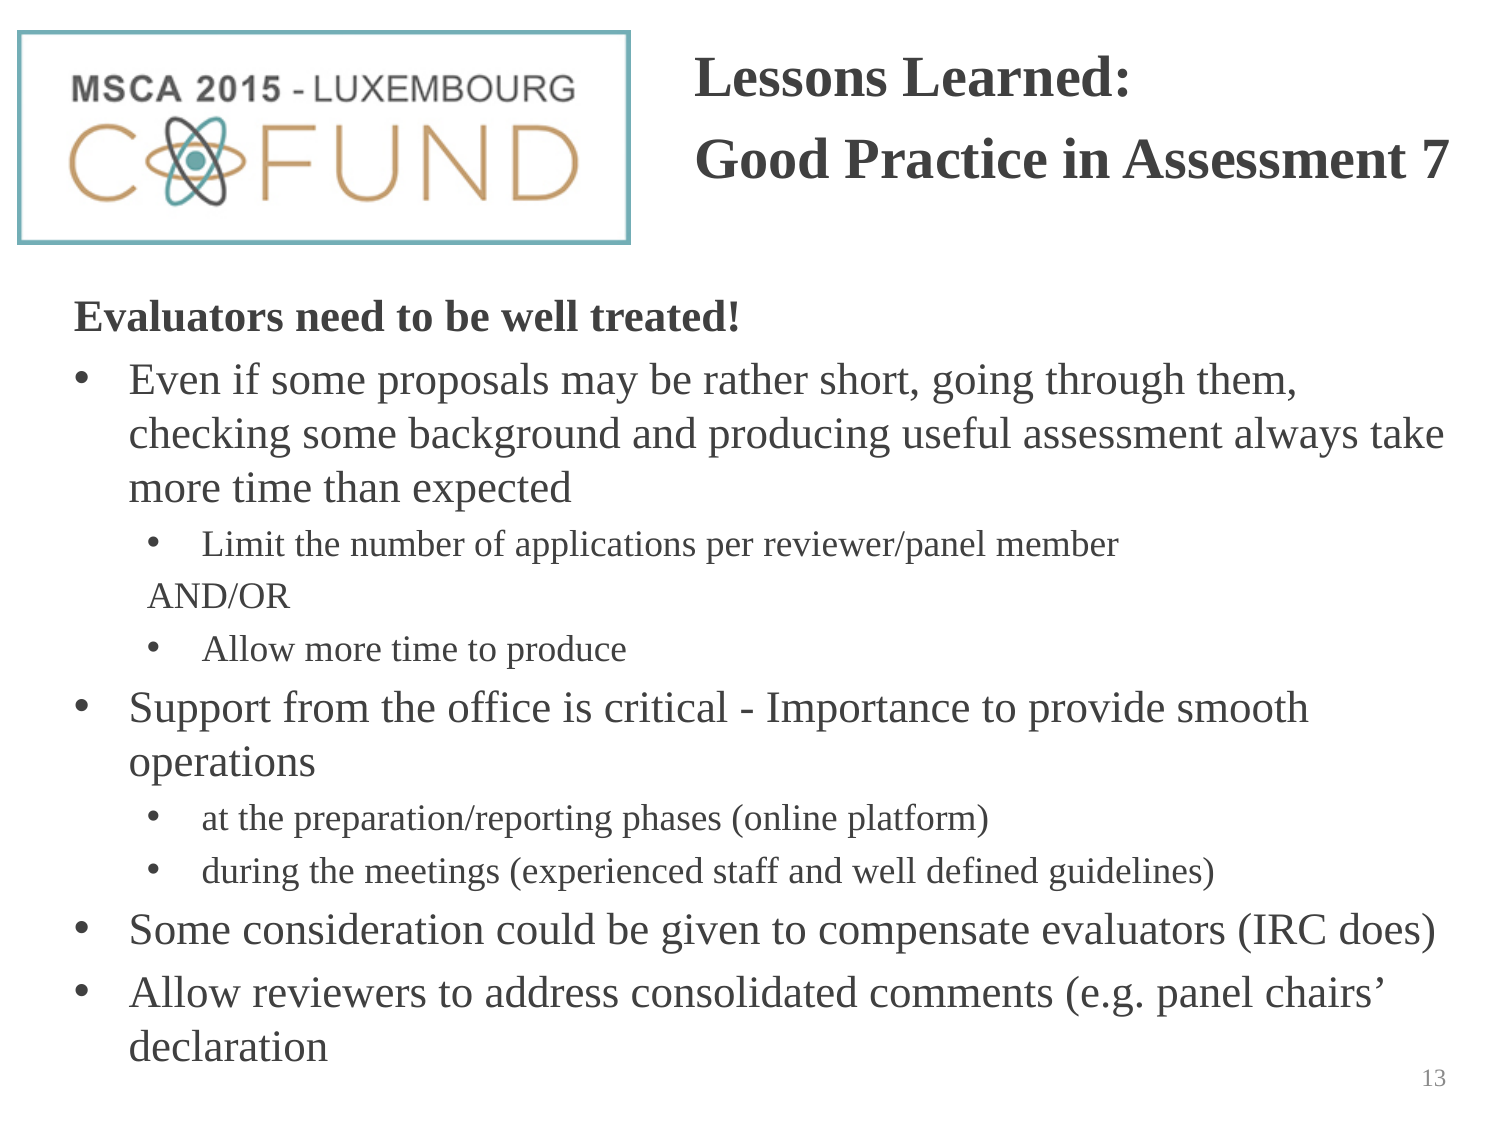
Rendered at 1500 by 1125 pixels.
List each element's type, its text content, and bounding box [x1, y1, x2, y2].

text_box Lessons Learned: Good Practice in Assessment 7 [679, 30, 1483, 245]
footer 13 [986, 1046, 1462, 1107]
picture [17, 30, 631, 246]
subtitle Evaluators need to be well treated! Even if some proposals may be rather short, going through them, checking some background and producing useful assessment always take more time than expected Limit the number of applications per reviewer/panel member AND/OR Allow more time to produce Support from the office is critical - Importance to provide smooth operations at the preparation/reporting phases (online platform) during the meetings (experienced staff and well defined guidelines) Some consideration could be given to compensate evaluators (IRC does) Allow reviewers to address consolidated comments (e.g. panel chairs’ declaration [58, 278, 1483, 1083]
